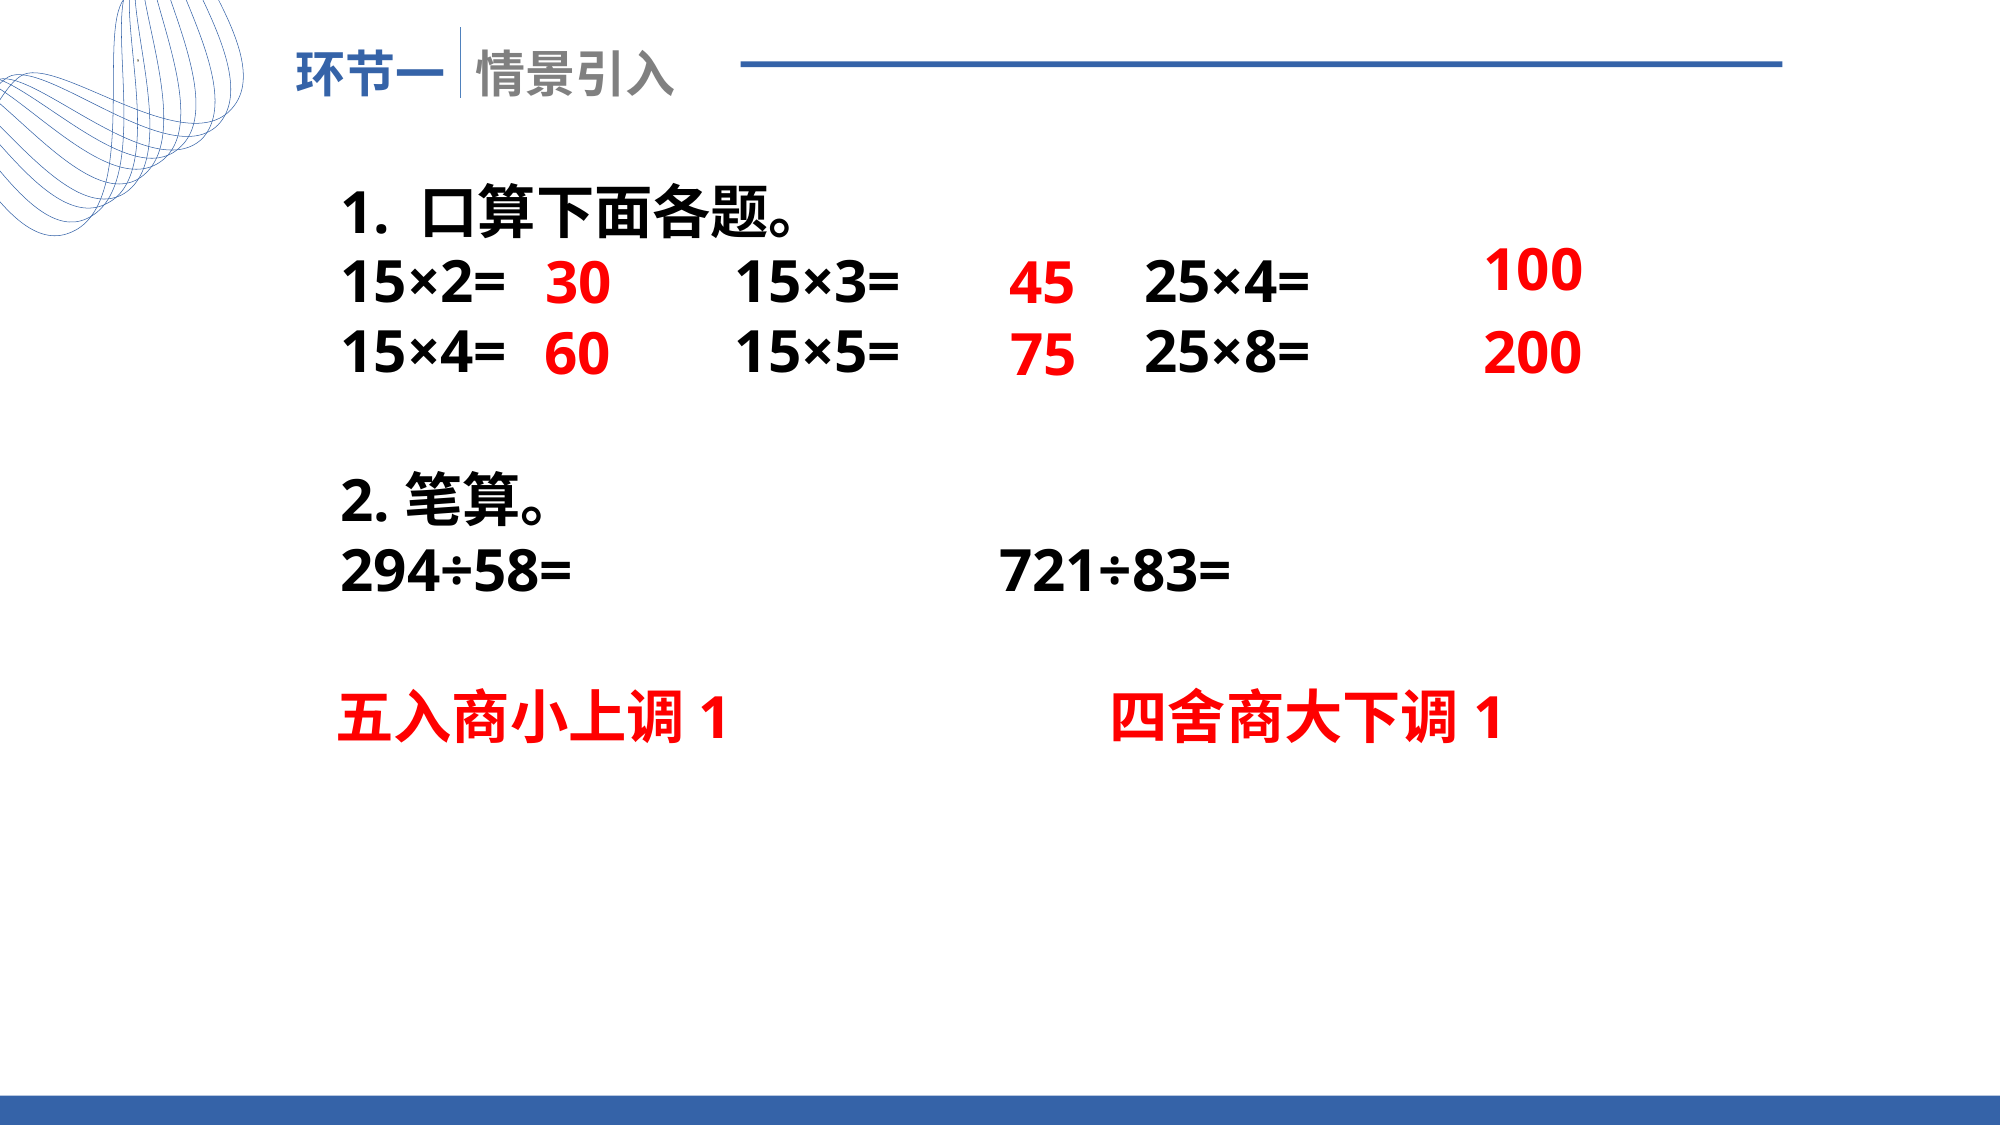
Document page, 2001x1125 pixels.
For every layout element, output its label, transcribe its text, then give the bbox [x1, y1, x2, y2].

text_box 200 [1468, 307, 1653, 393]
text_box 60 [529, 308, 635, 394]
text_box 100 [1468, 224, 1624, 309]
text_box 1. 口算下面各题。 15×2= 15×3= 25×4= 15×4= 15×5= 25×8= [325, 167, 1770, 392]
text_box 75 [995, 323, 1100, 395]
text_box 四舍商大下调1 [1094, 672, 1522, 758]
text_box 30 [530, 237, 636, 323]
text_box 45 [995, 237, 1100, 323]
text_box 五入商小上调1 [320, 672, 747, 758]
text_box 2.笔算。 294÷58= 721÷83= [325, 455, 1611, 611]
